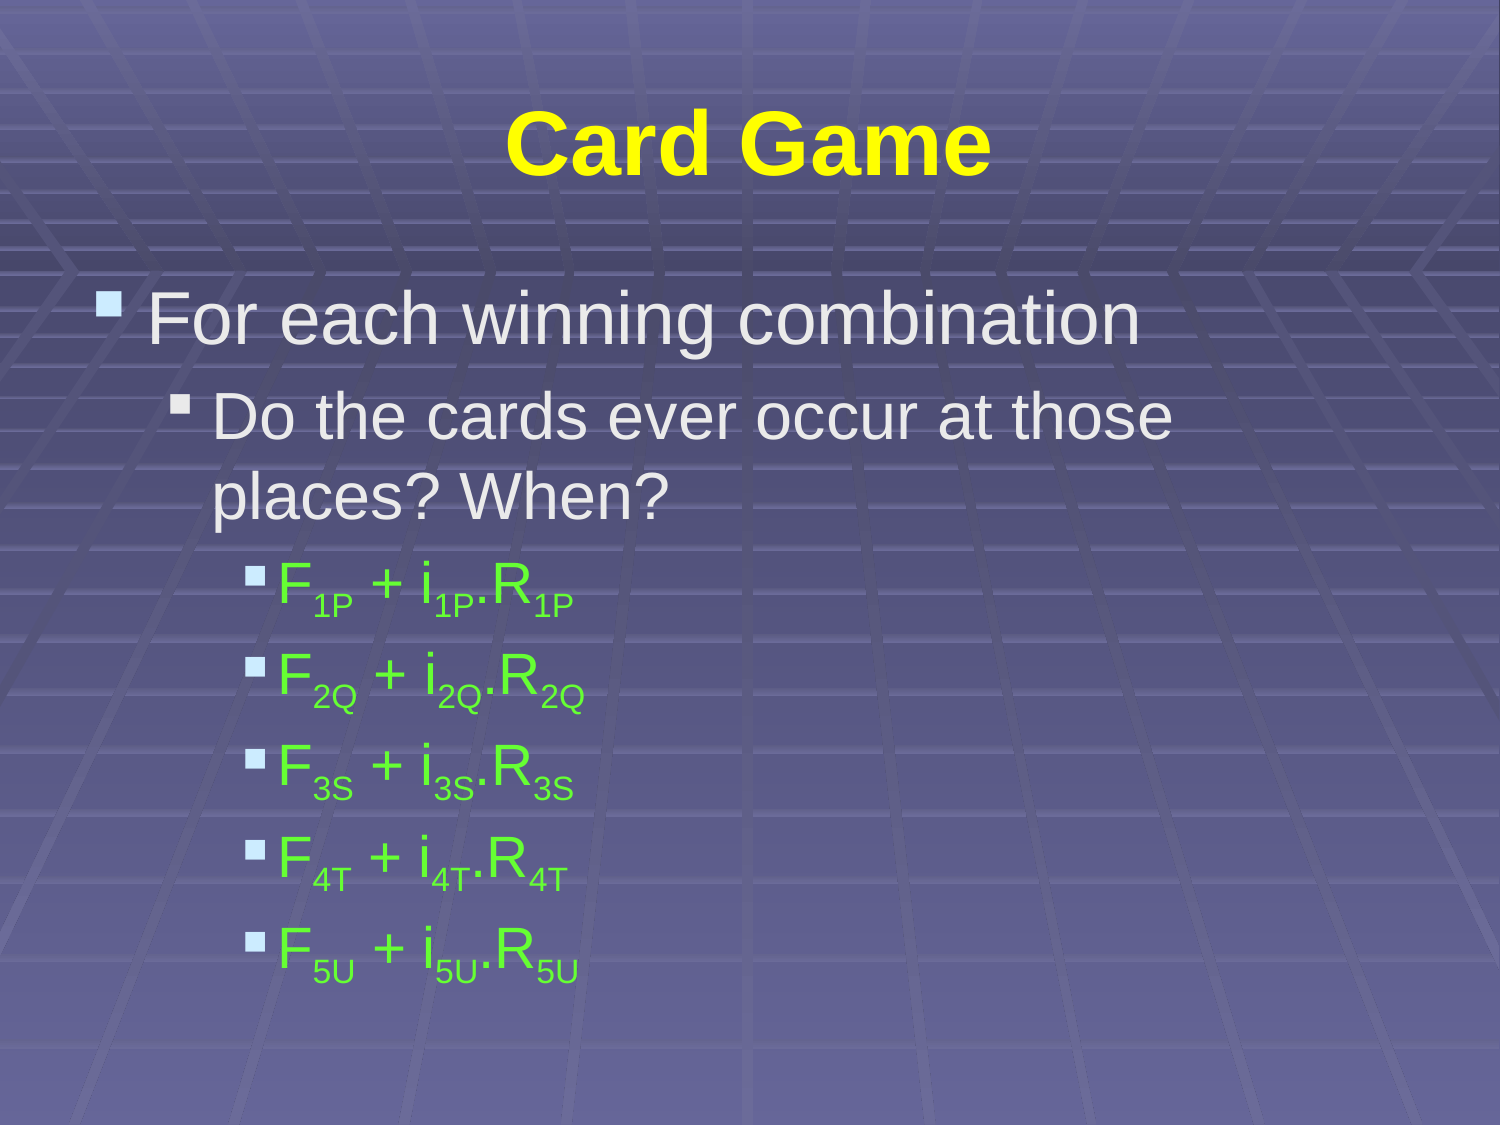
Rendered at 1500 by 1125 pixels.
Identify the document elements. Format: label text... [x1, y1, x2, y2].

title Card Game [74, 44, 1425, 233]
list For each winning combination Do the cards ever occur at those places? When? F1P + i1P.R1P F2Q + i2Q.R2Q F3S + i3S.R3S F4T + i4T.R4T F5U + i5U.R5U [74, 261, 1425, 1001]
